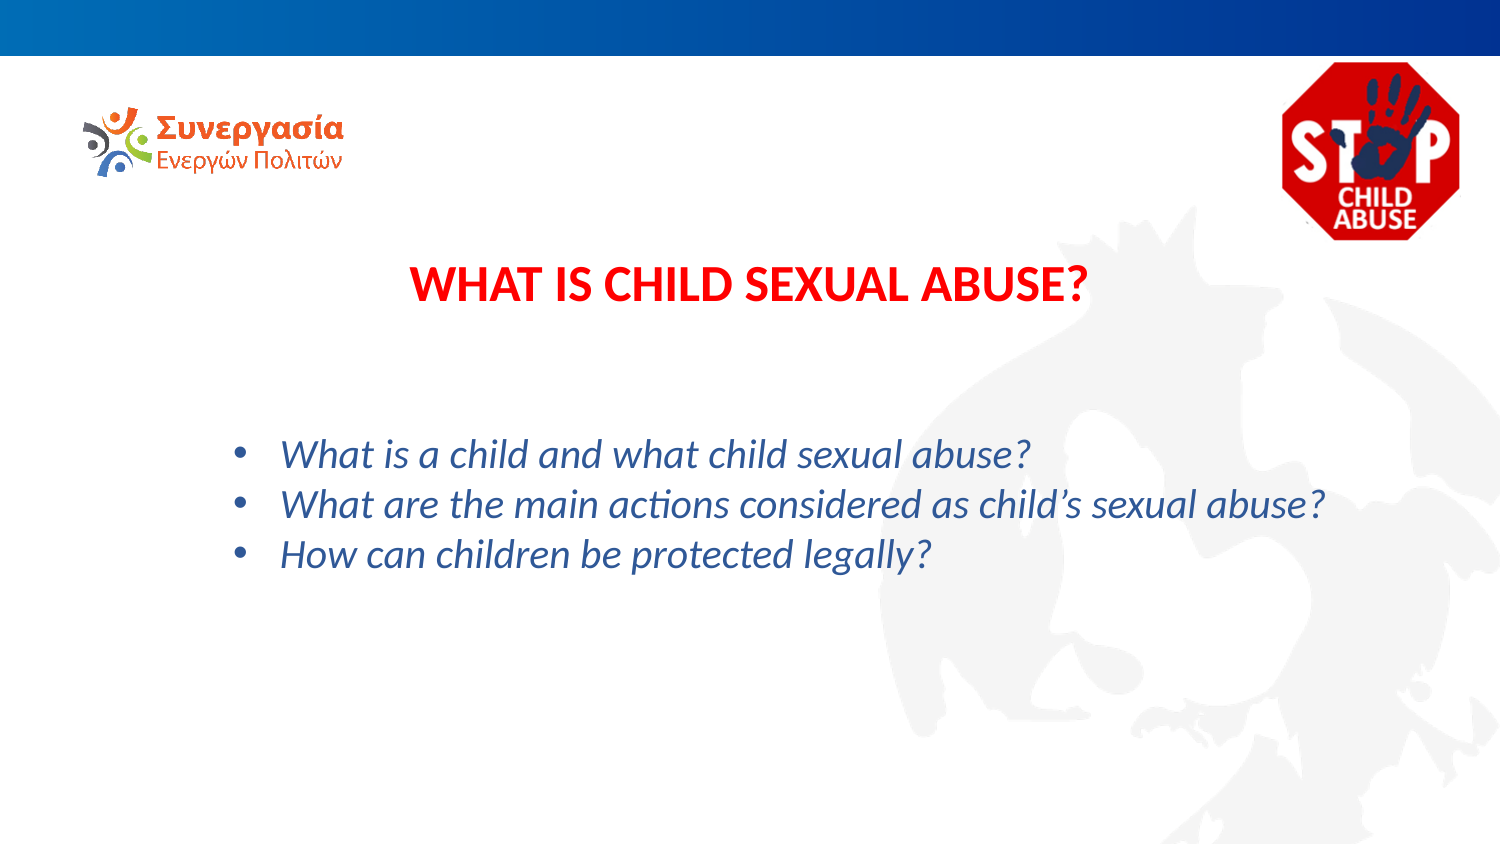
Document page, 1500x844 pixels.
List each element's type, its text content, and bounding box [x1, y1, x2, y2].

picture [820, 62, 1500, 844]
picture [76, 99, 353, 189]
text_box WHAT IS CHILD SEXUAL ABUSE? [347, 242, 1151, 320]
text_box What is a child and what child sexual abuse? What are the main actions considered as child’s sexual abuse? How can children be protected legally? [143, 374, 1356, 675]
